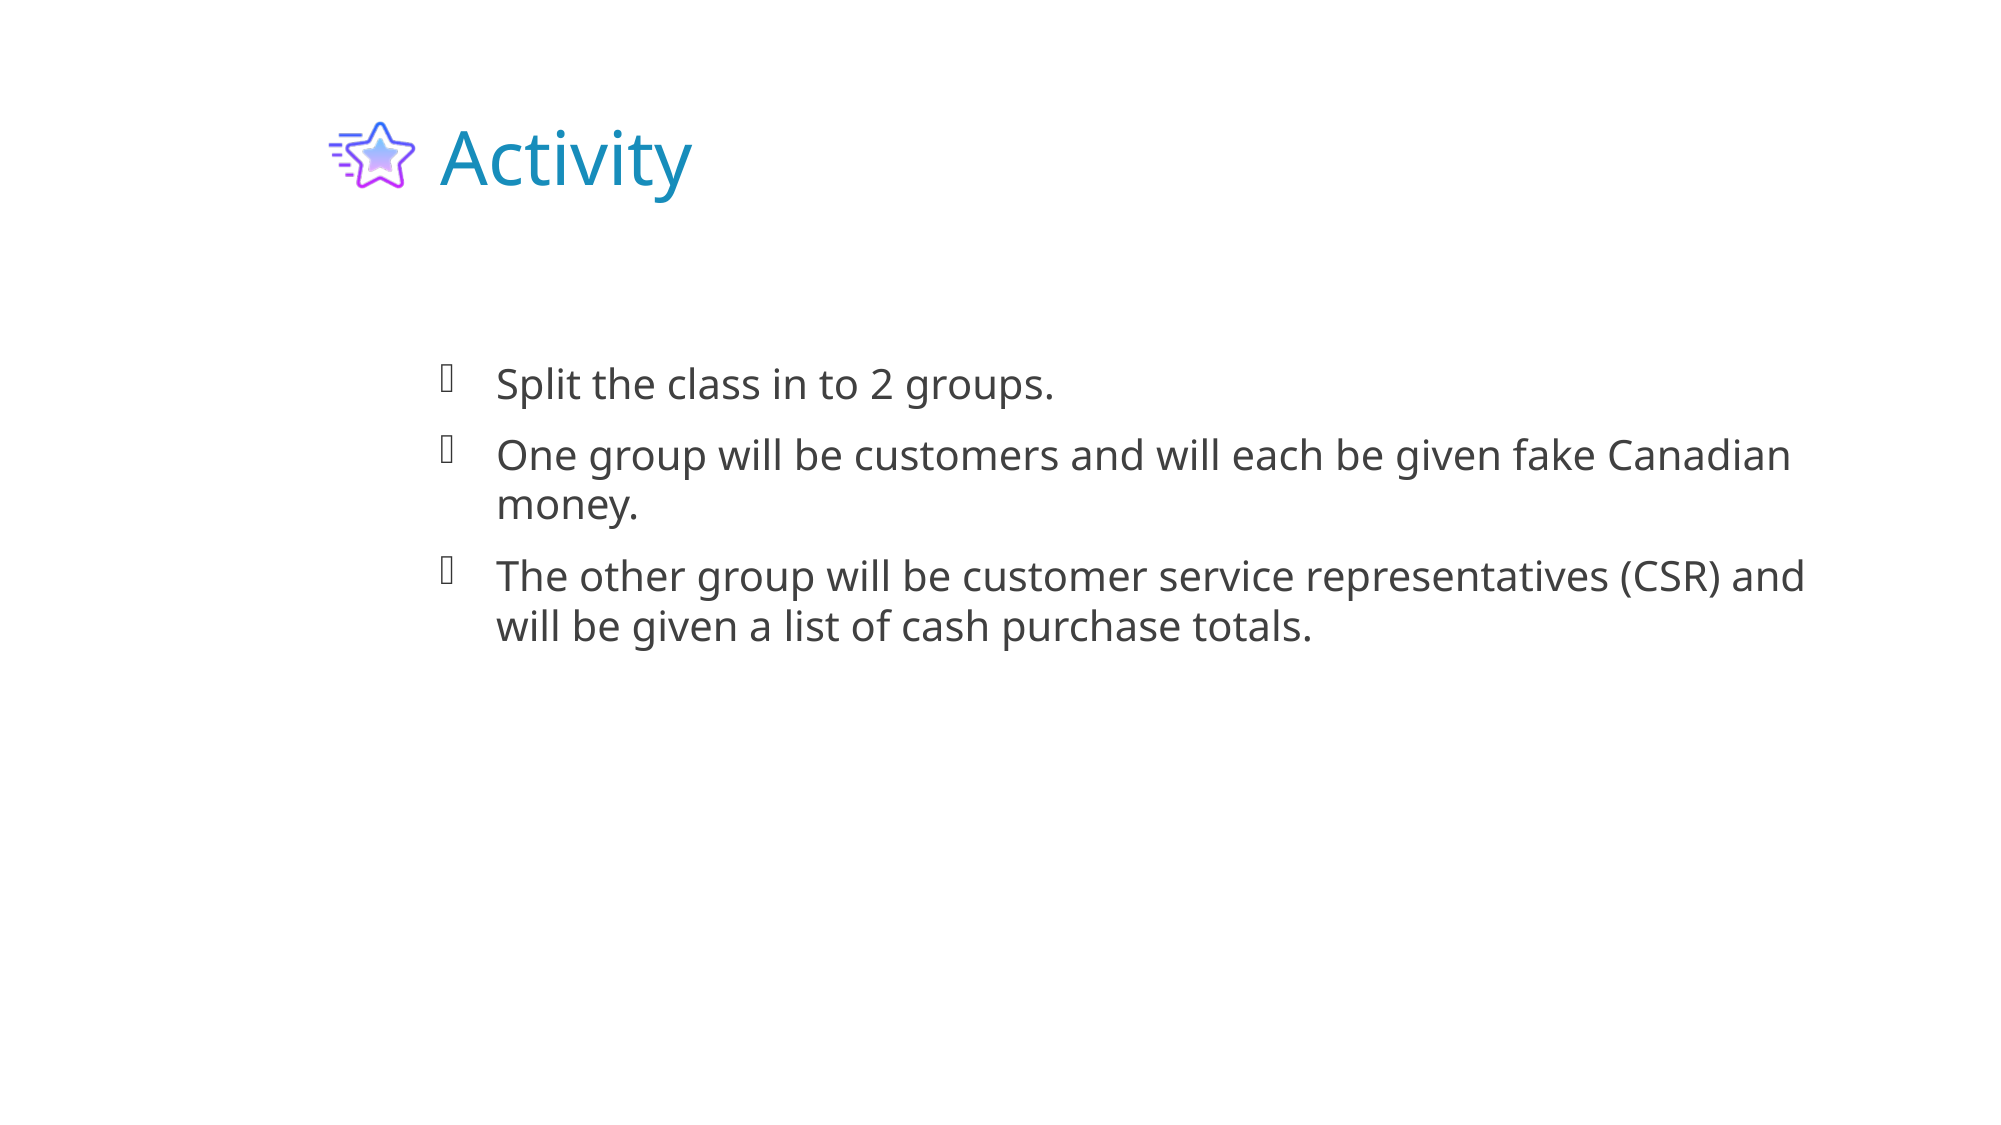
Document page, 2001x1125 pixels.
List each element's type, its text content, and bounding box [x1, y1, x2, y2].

title Activity [425, 102, 1888, 313]
list Split the class in to 2 groups. One group will be customers and will each be given fake Canadian money. The other group will be customer service representatives (CSR) and will be given a list of cash purchase totals. [424, 350, 1888, 1074]
picture [319, 102, 425, 208]
